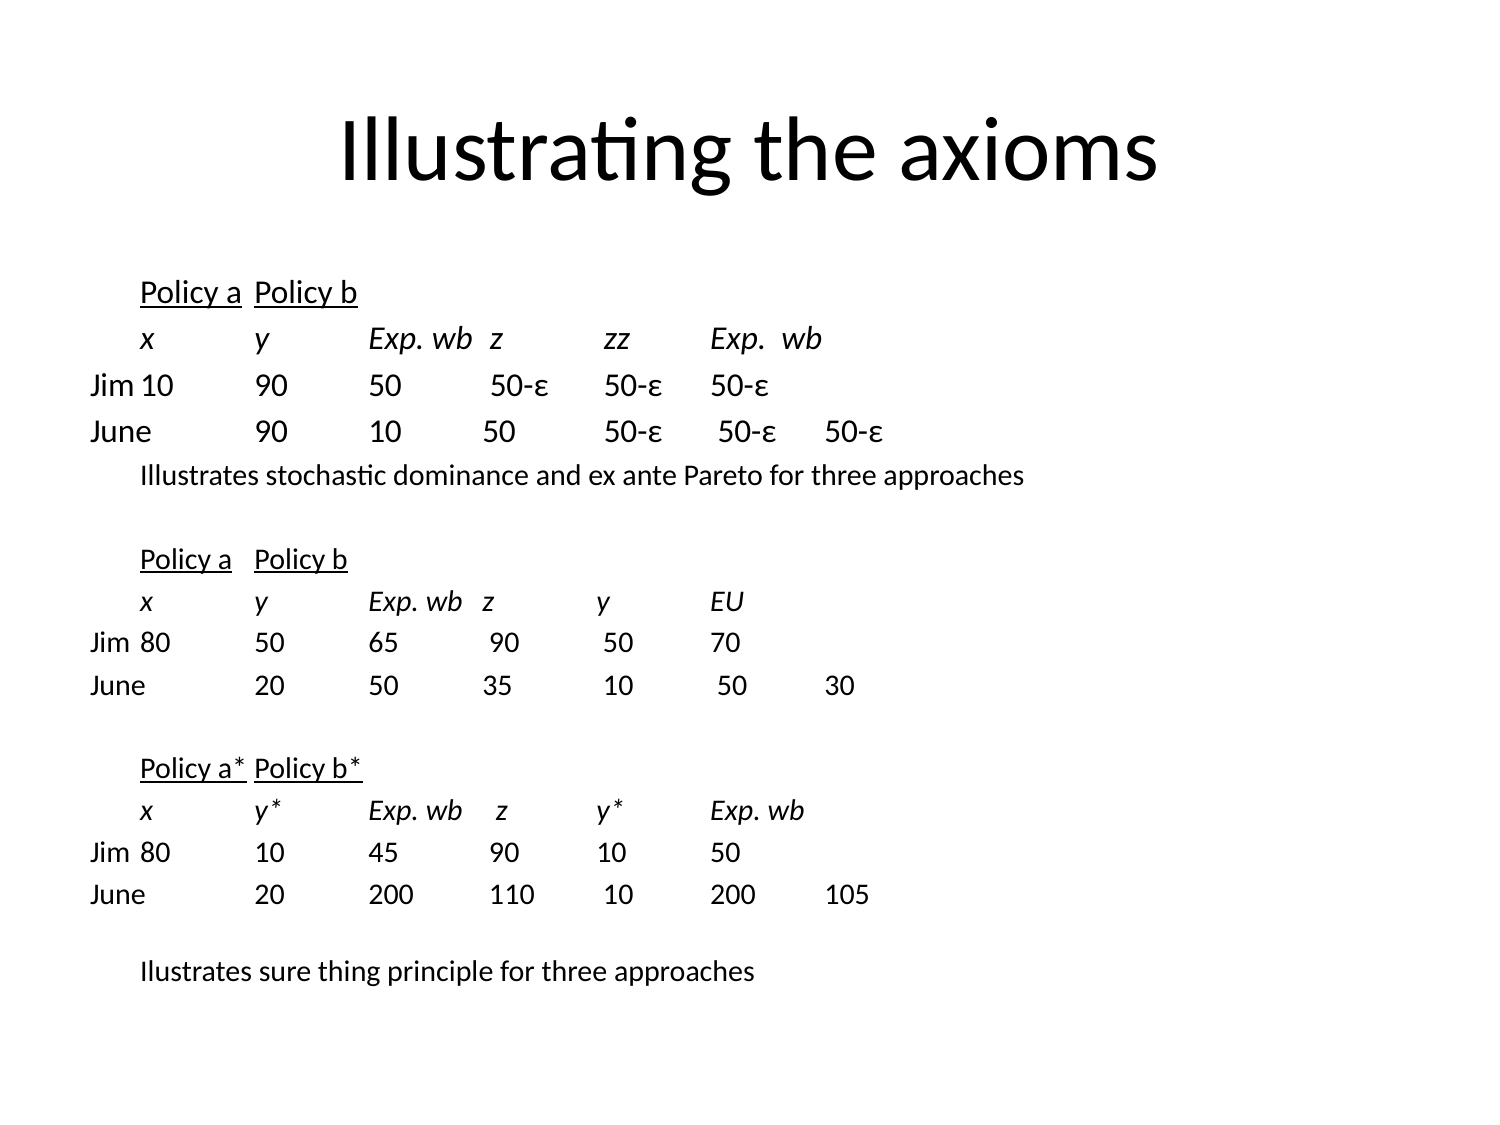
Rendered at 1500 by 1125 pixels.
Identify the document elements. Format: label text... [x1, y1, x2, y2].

list Policy a Policy b x y Exp. wb z zz Exp. wb Jim 10 90 50 50-ε 50-ε 50-ε June 90 10 50 50-ε 50-ε 50-ε Illustrates stochastic dominance and ex ante Pareto for three approaches Policy a Policy b x y Exp. wb z y EU Jim 80 50 65 90 50 70 June 20 50 35 10 50 30 Policy a* Policy b* x y* Exp. wb z y* Exp. wb Jim 80 10 45 90 10 50 June 20 200 110 10 200 105 Ilustrates sure thing principle for three approaches [75, 262, 1425, 1005]
title Illustrating the axioms [75, 50, 1425, 238]
